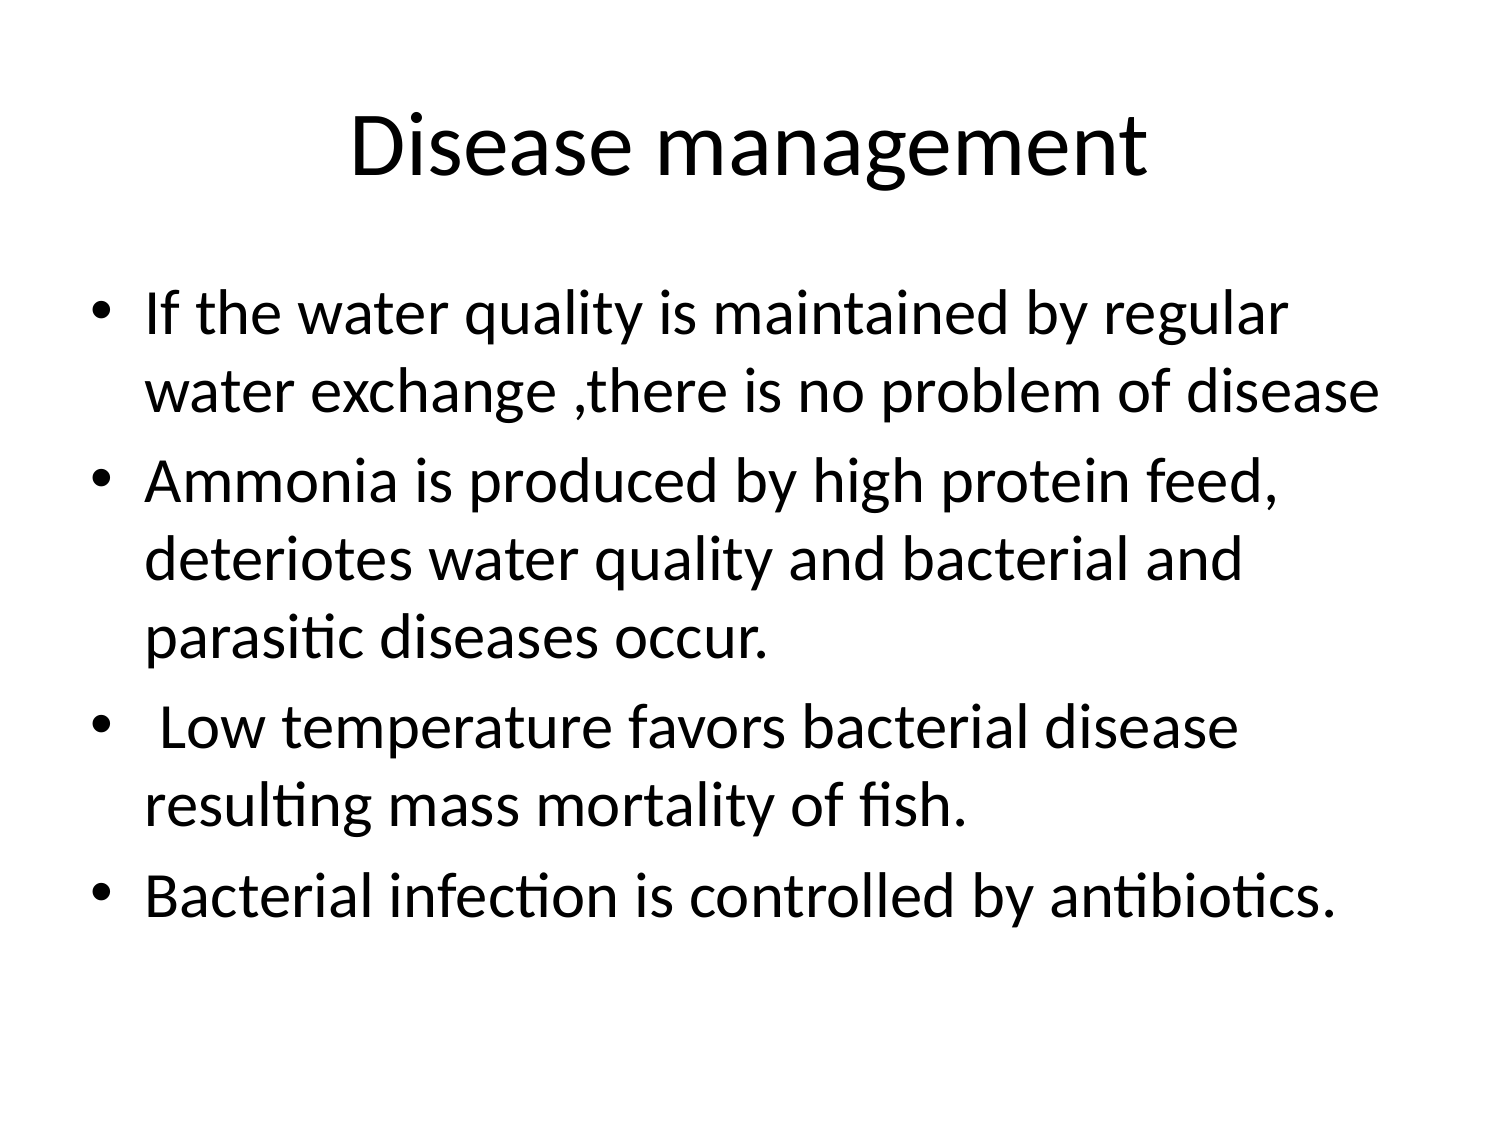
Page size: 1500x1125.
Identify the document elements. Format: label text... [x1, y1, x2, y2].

list If the water quality is maintained by regular water exchange ,there is no problem of disease Ammonia is produced by high protein feed, deteriotes water quality and bacterial and parasitic diseases occur. Low temperature favors bacterial disease resulting mass mortality of fish. Bacterial infection is controlled by antibiotics. [75, 262, 1425, 1005]
title Disease management [75, 45, 1425, 233]
